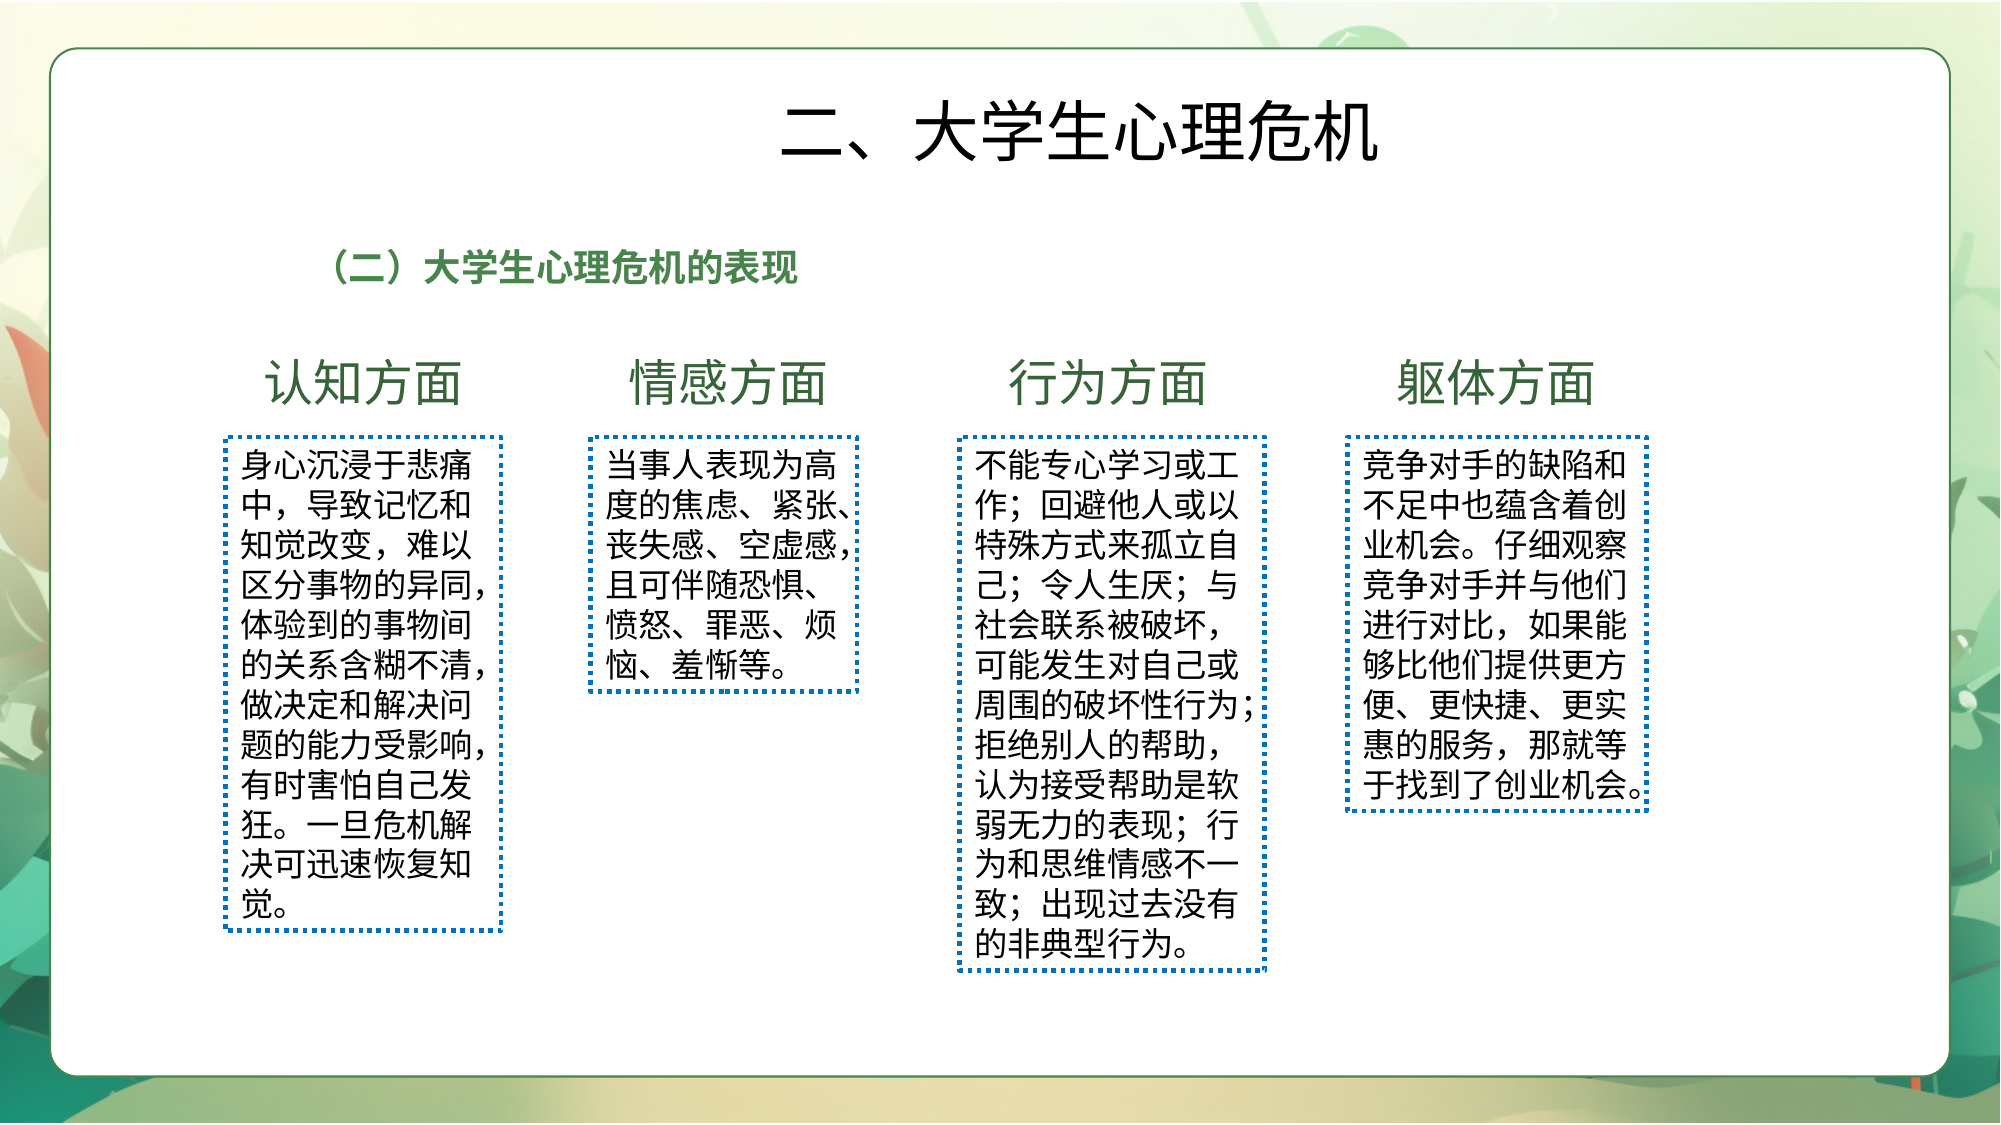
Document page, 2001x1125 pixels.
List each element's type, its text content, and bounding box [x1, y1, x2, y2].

picture [0, 2, 2000, 1123]
text_box 身心沉浸于悲痛中，导致记忆和知觉改变，难以区分事物的异同， 体验到的事物间的关系含糊不清，做决定和解决问题的能力受影响，有时害怕自己发 狂。一旦危机解决可迅速恢复知觉。 [225, 437, 502, 931]
text_box 行为方面 [959, 344, 1305, 407]
text_box 竞争对手的缺陷和不足中也蕴含着创业机会。仔细观察竞争对手并与他们进行对比，如果能够比他们提供更方便、更快捷、更实惠的服务，那就等于找到了创业机会。 [1347, 437, 1647, 812]
text_box 情感方面 [590, 344, 959, 407]
text_box 认知方面 [225, 344, 581, 407]
text_box （二）大学生心理危机的表现 [296, 236, 996, 297]
text_box 当事人表现为高度的焦虑、紧张、丧失感、空虚感，且可伴随恐惧、 愤怒、罪恶、烦恼、羞惭等。 [590, 437, 858, 692]
text_box 躯体方面 [1347, 344, 2000, 407]
text_box 二、大学生心理危机 [459, 82, 1700, 177]
text_box 不能专心学习或工作；回避他人或以特殊方式来孤立自己；令人生厌；与社会联系被破坏，可能发生对自己或周围的破坏性行为；拒绝别人的帮助，认为接受帮助是软弱无力的表现；行为和思维情感不一致；出现过去没有的非典型行为。 [959, 437, 1265, 971]
